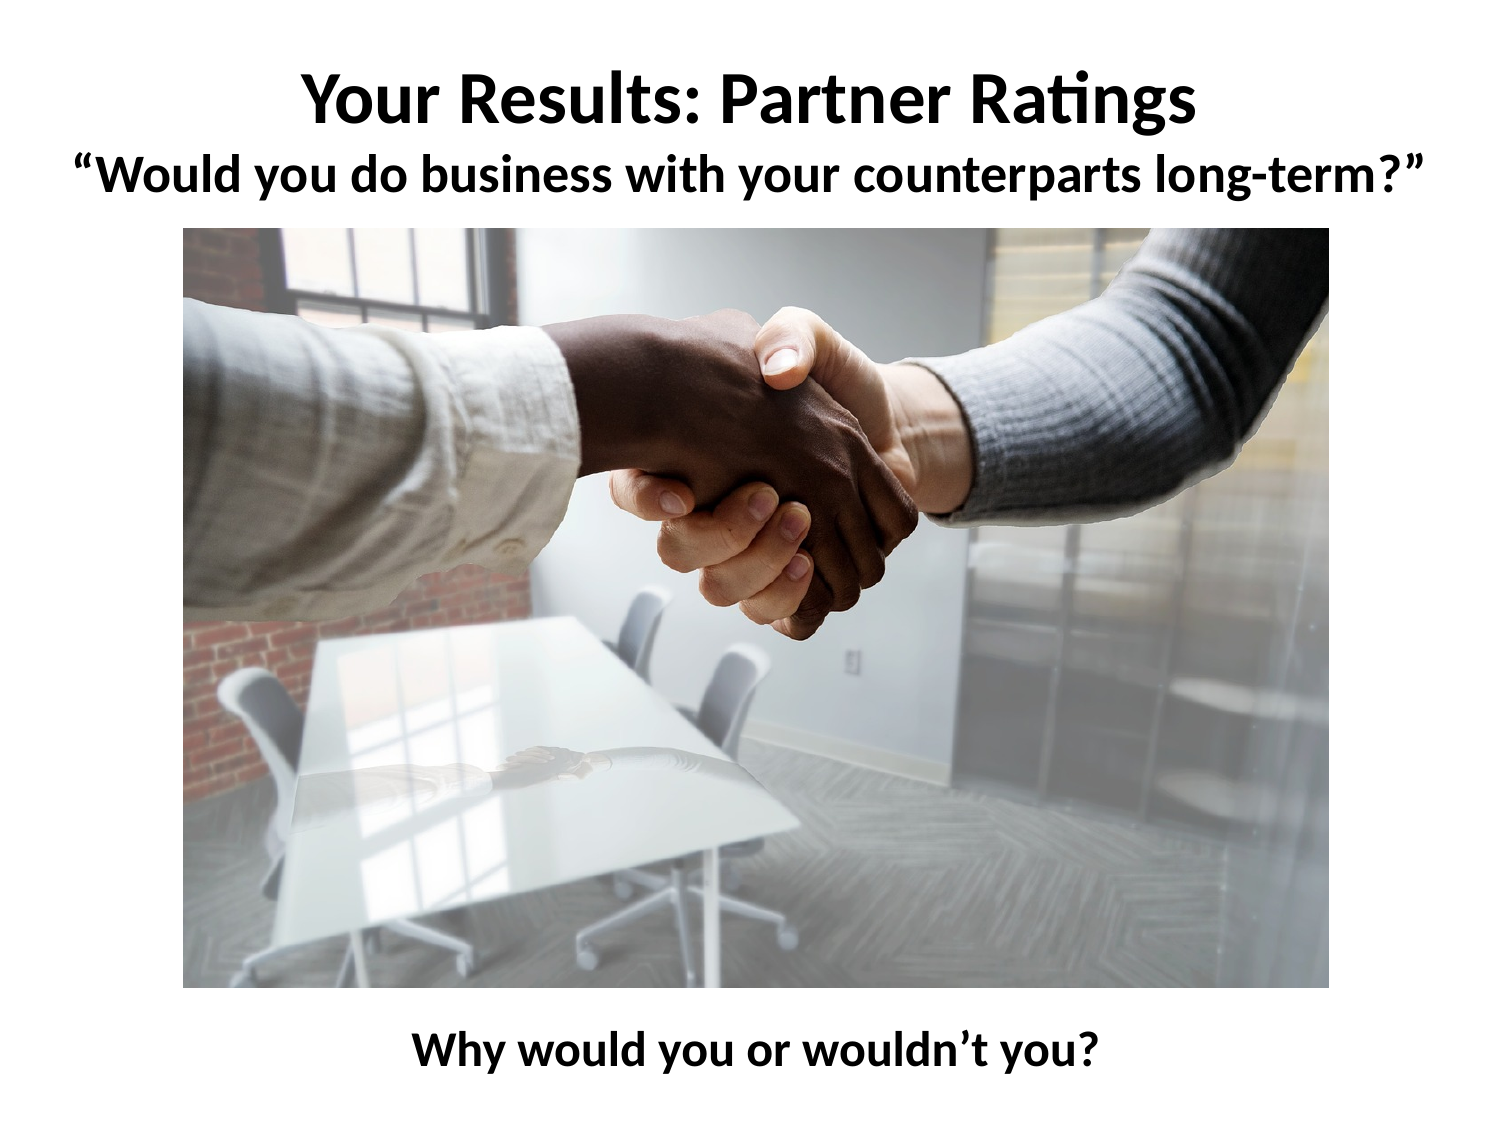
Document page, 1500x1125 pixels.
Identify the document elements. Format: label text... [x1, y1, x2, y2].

picture [182, 228, 1329, 988]
title Your Results: Partner Ratings “Would you do business with your counterparts long-term?” [0, 32, 1500, 220]
text_box Why would you or wouldn’t you? [5, 952, 1500, 1125]
